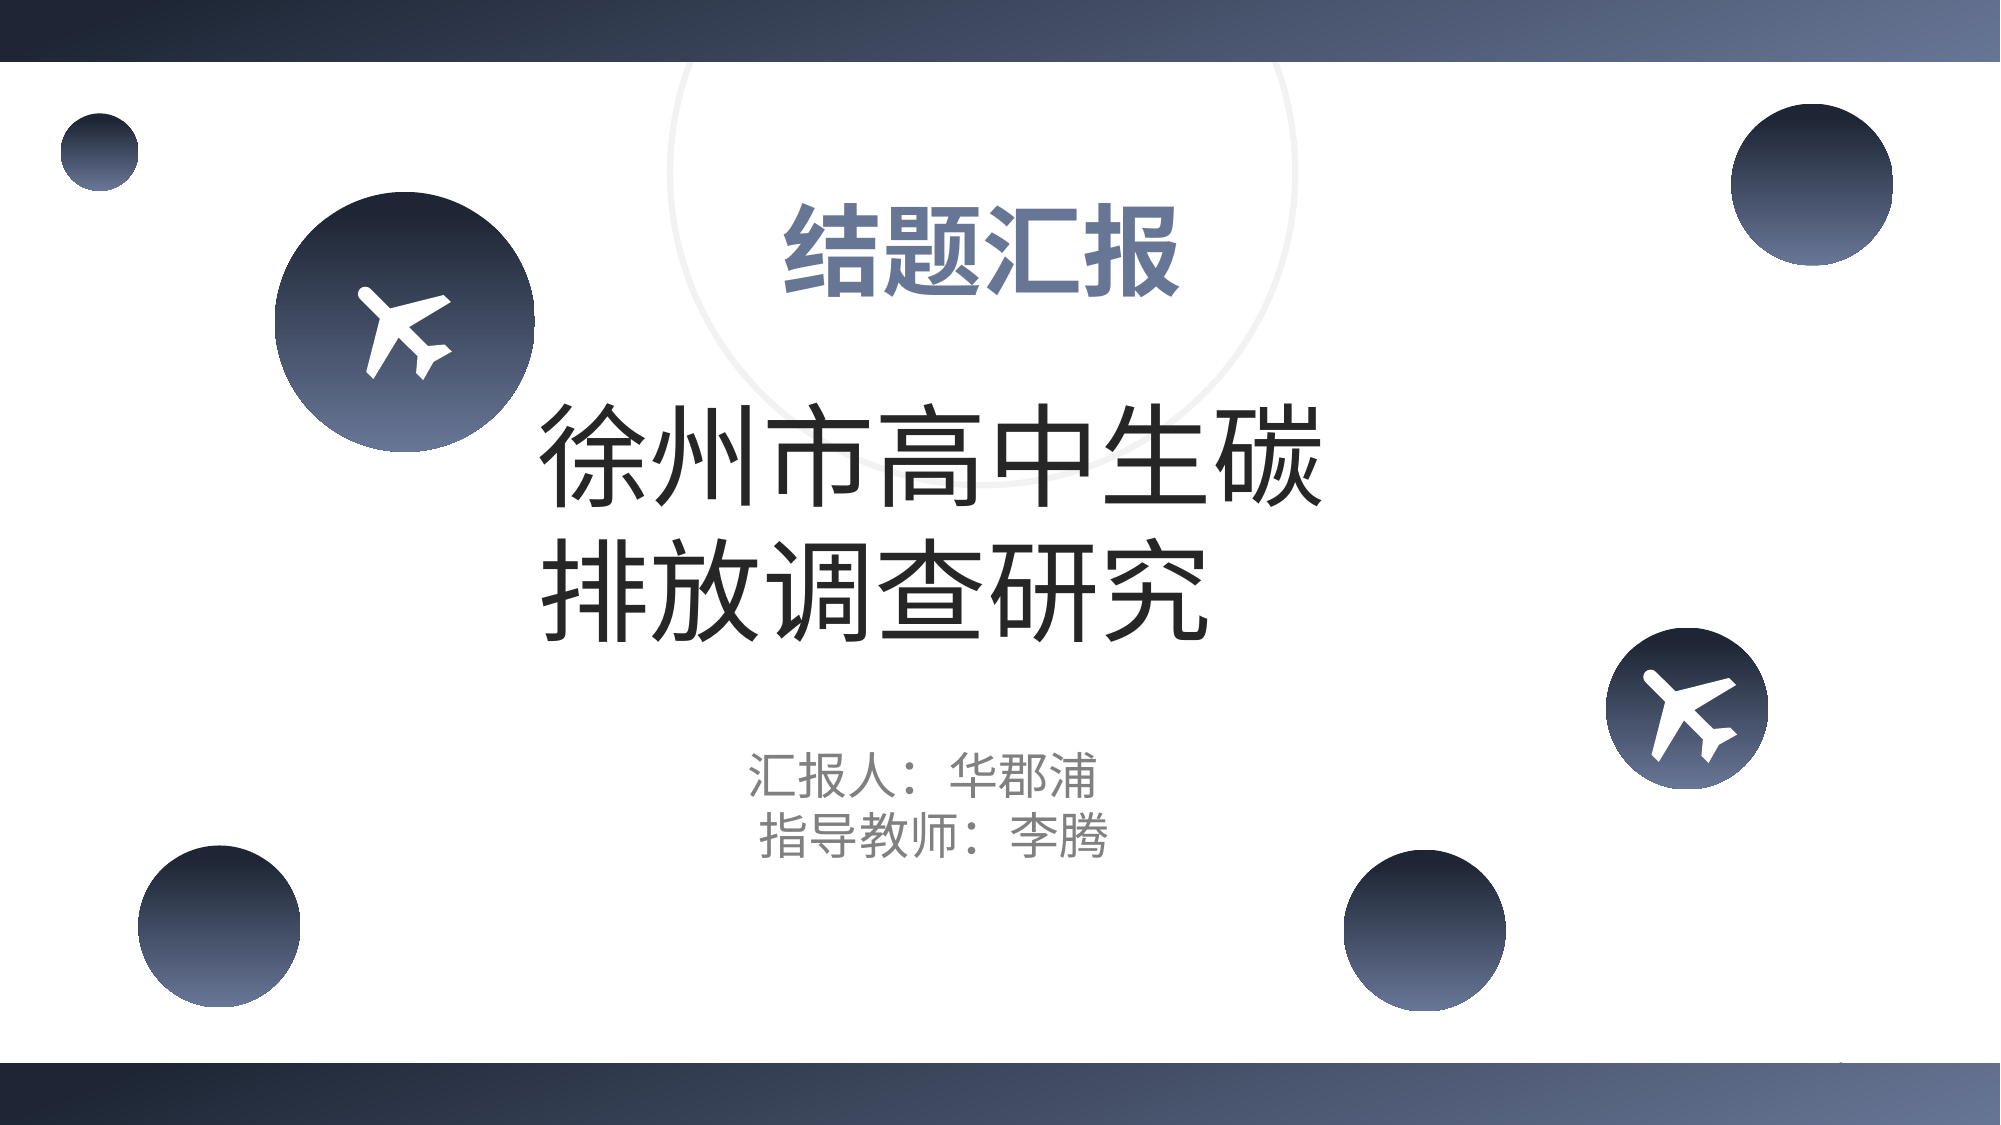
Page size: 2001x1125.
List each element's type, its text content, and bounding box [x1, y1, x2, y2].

text_box [1605, 626, 1770, 791]
text_box 徐州市高中生碳排放调查研究 [522, 378, 1443, 663]
text_box [1342, 848, 1507, 1013]
text_box [357, 286, 452, 381]
text_box [273, 190, 536, 453]
text_box [668, 62, 1297, 378]
text_box [0, 1062, 2000, 1125]
text_box [0, 0, 2000, 62]
slide_number 1 [1412, 1042, 1863, 1103]
text_box 汇报人：华郡浦 指导教师：李腾 [577, 737, 1291, 872]
text_box [1643, 669, 1738, 763]
text_box [1730, 102, 1895, 267]
text_box [137, 844, 302, 1009]
text_box [59, 112, 140, 192]
text_box 结题汇报 [730, 180, 1236, 316]
